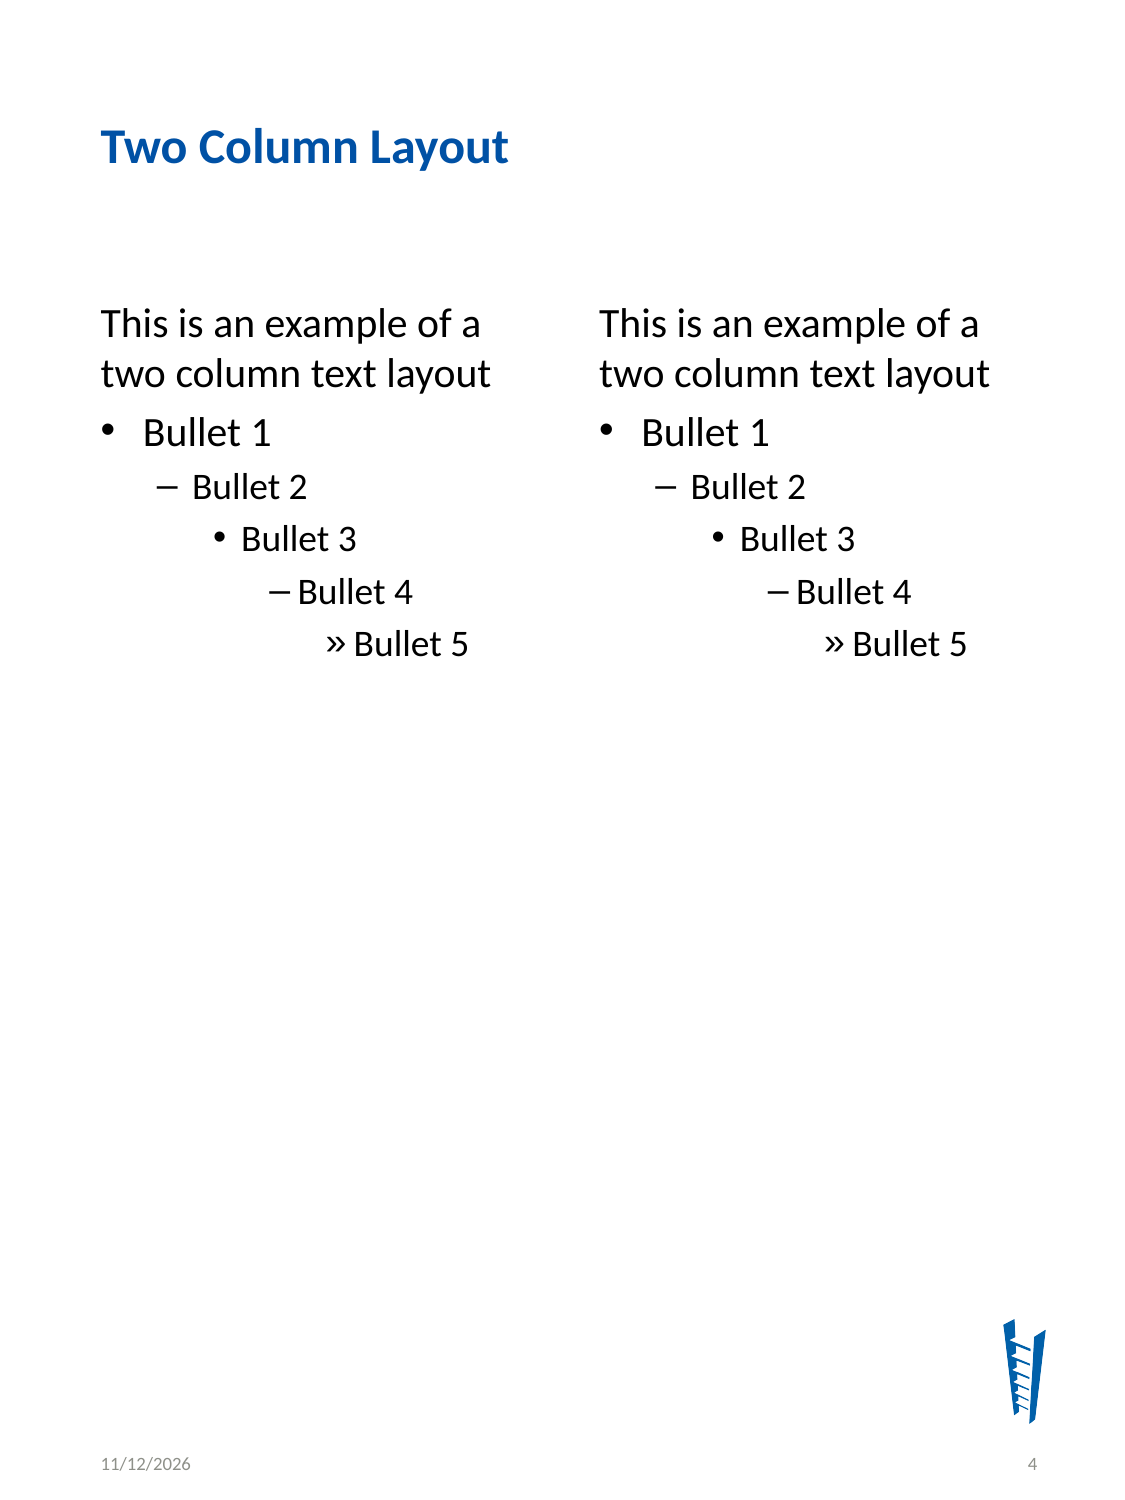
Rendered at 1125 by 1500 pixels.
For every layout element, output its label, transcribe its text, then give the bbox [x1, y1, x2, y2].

picture [1003, 1319, 1046, 1424]
slide_number 4 [874, 1441, 1038, 1487]
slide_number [100, 1441, 264, 1487]
title Two Column Layout [100, 59, 1038, 228]
list This is an example of a two column text layout Bullet 1 Bullet 2 Bullet 3 Bullet 4 Bullet 5 This is an example of a two column text layout Bullet 1 Bullet 2 Bullet 3 Bullet 4 Bullet 5 [100, 288, 1038, 1325]
